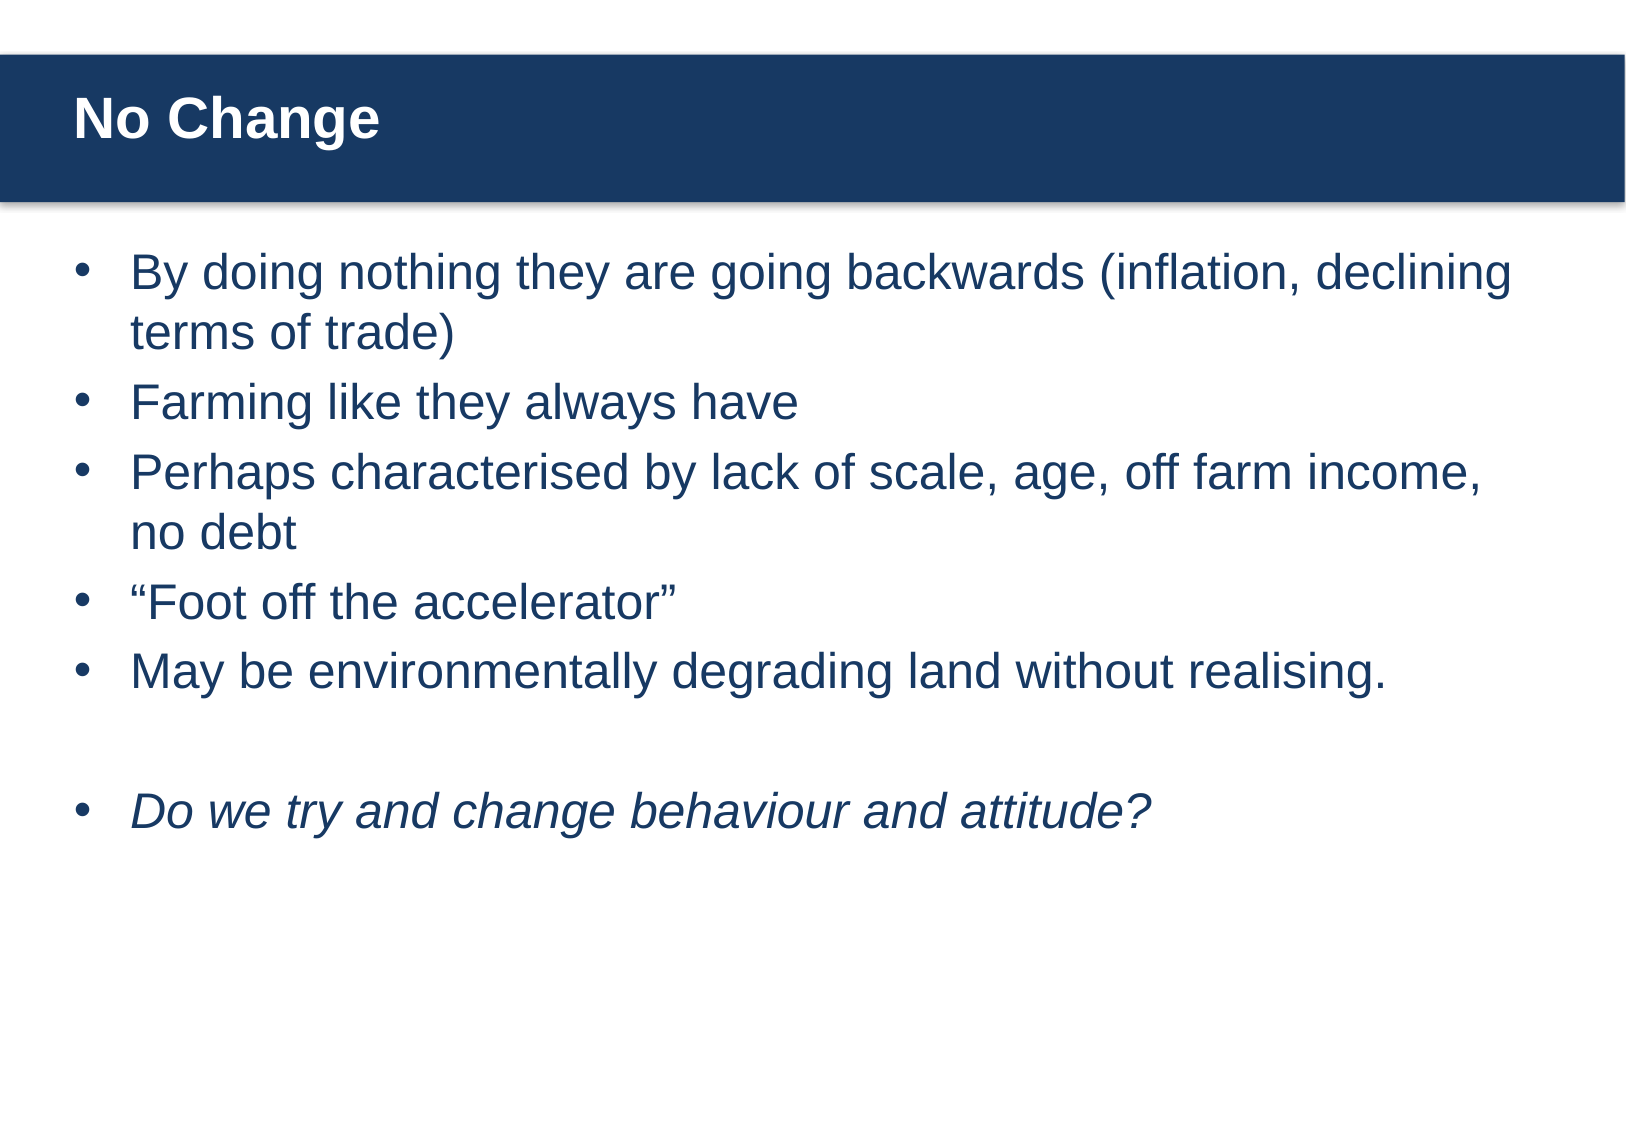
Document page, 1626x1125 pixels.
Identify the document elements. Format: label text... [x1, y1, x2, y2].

title No Change [59, 72, 1567, 198]
list By doing nothing they are going backwards (inflation, declining terms of trade) Farming like they always have Perhaps characterised by lack of scale, age, off farm income, no debt “Foot off the accelerator” May be environmentally degrading land without realising. Do we try and change behaviour and attitude? [59, 231, 1567, 971]
